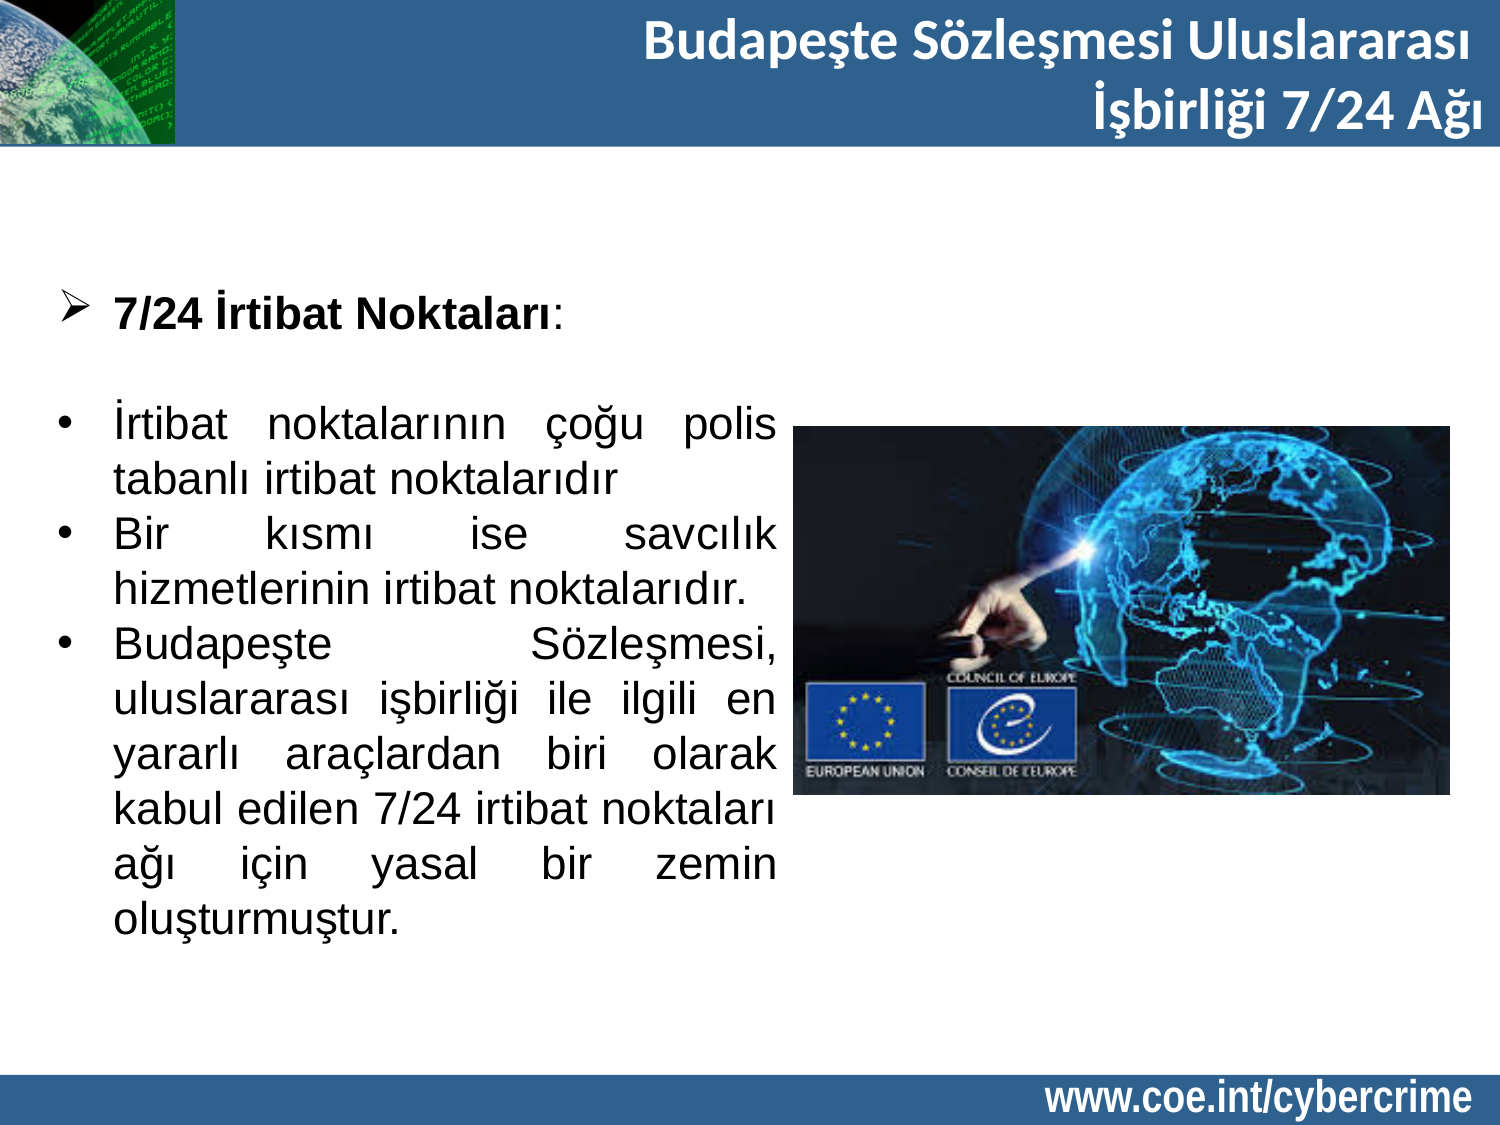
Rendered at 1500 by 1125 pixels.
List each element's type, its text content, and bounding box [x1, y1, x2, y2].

text_box 7/24 İrtibat Noktaları: İrtibat noktalarının çoğu polis tabanlı irtibat noktalarıdır Bir kısmı ise savcılık hizmetlerinin irtibat noktalarıdır. Budapeşte Sözleşmesi, uluslararası işbirliği ile ilgili en yararlı araçlardan biri olarak kabul edilen 7/24 irtibat noktaları ağı için yasal bir zemin oluşturmuştur. [42, 276, 793, 951]
text_box www.coe.int/cybercrime [1030, 1059, 1500, 1125]
text_box Budapeşte Sözleşmesi Uluslararası İşbirliği 7/24 Ağı [177, 0, 1500, 149]
text_box [0, 1073, 1030, 1125]
picture [792, 426, 1451, 795]
picture [0, 0, 175, 144]
